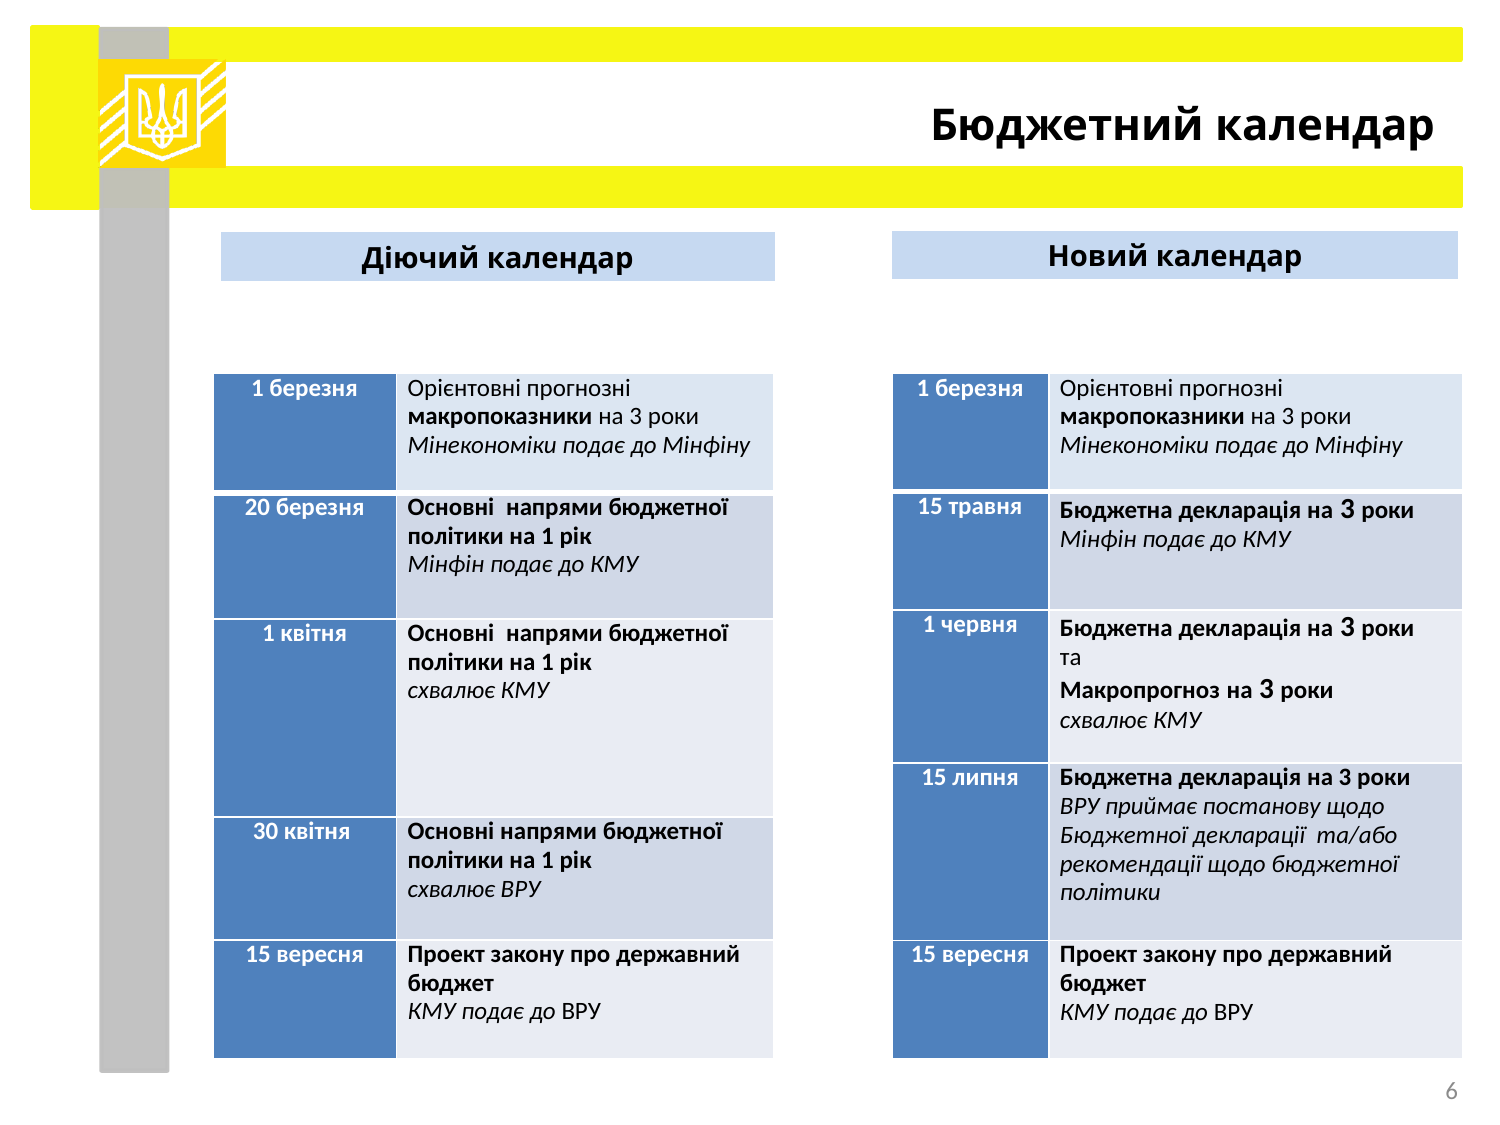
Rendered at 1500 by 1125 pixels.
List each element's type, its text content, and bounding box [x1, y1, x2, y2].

picture [98, 59, 232, 169]
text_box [31, 26, 1462, 1071]
text_box 6 [1123, 1059, 1474, 1120]
